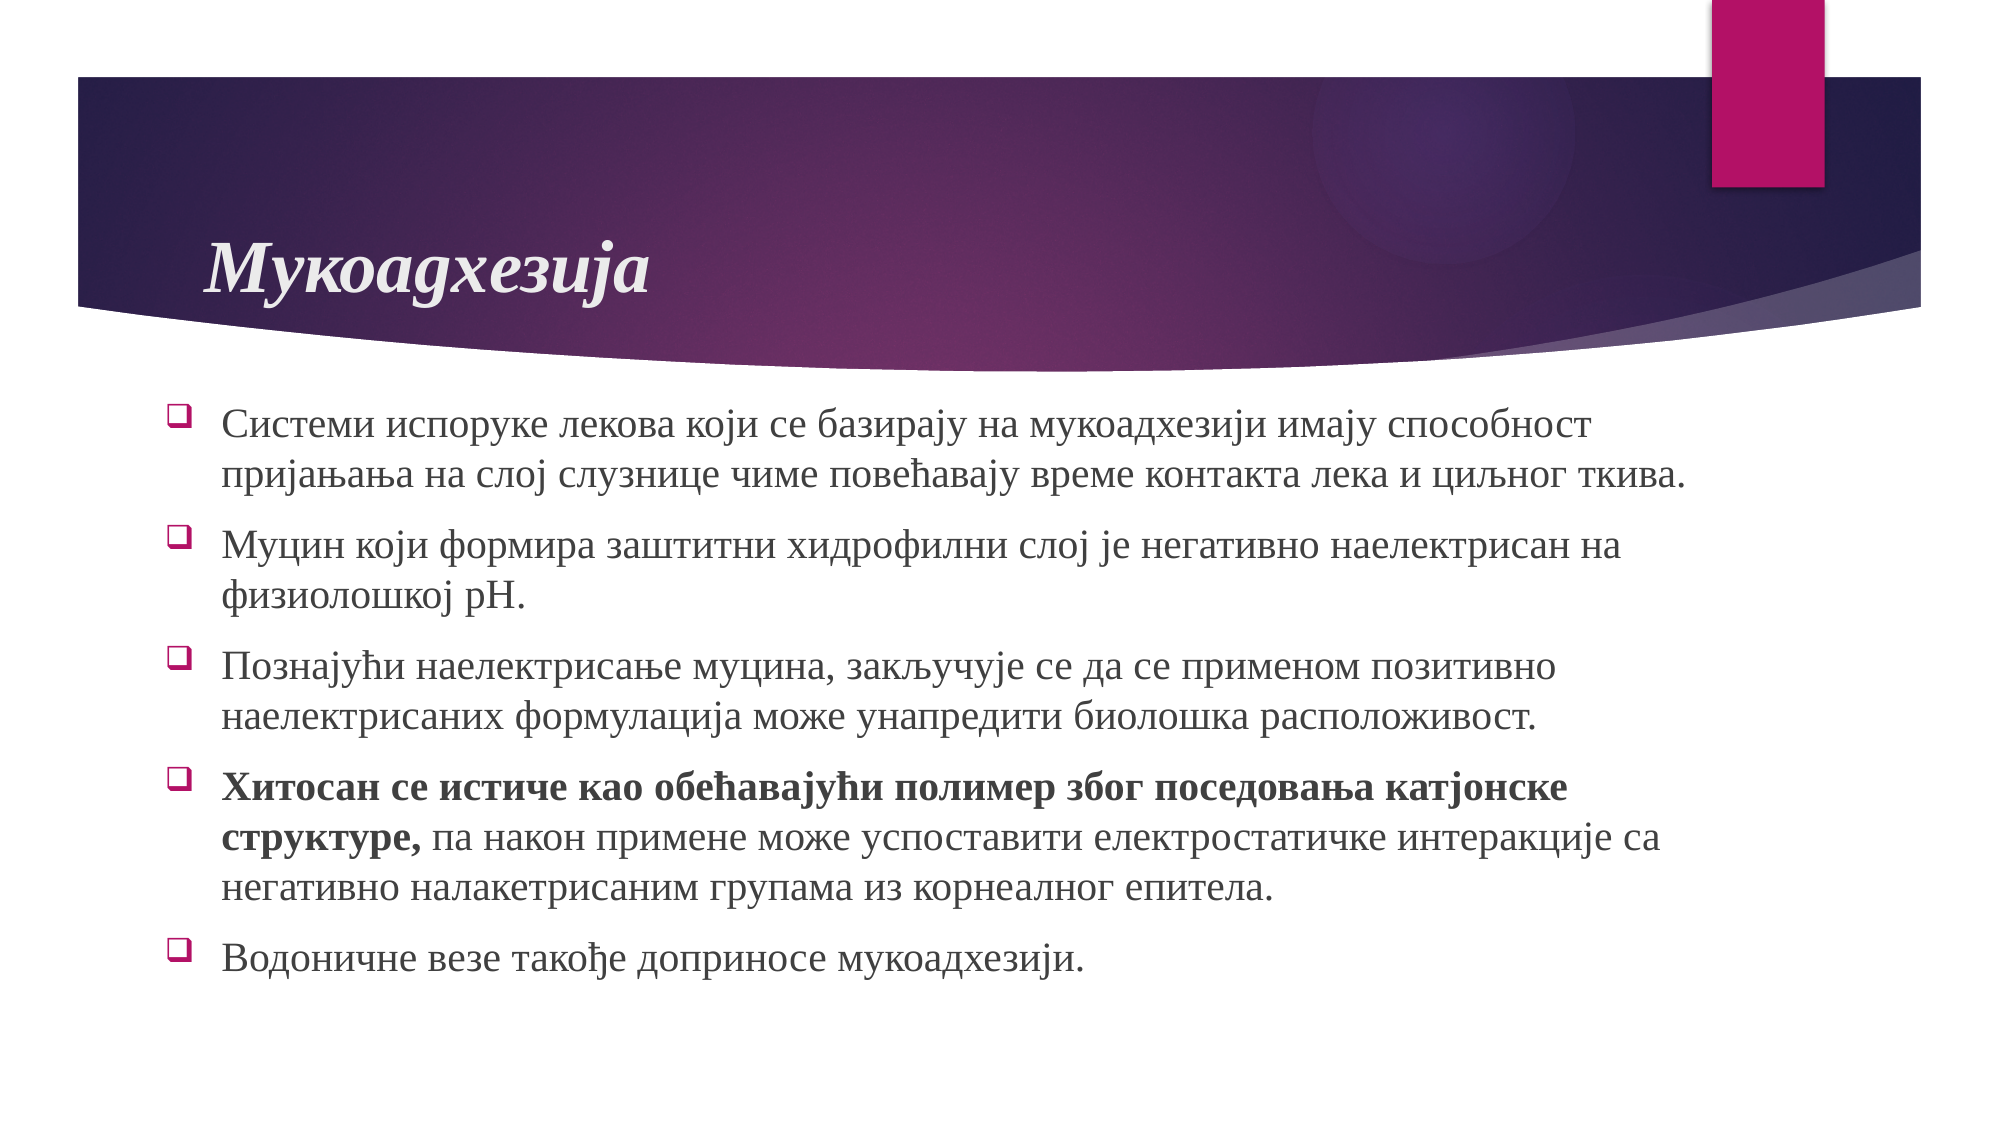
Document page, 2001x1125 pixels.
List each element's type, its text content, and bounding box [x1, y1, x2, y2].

list Системи испоруке лекова који се базирају на мукоадхезији имају способност пријањања на слој слузнице чиме повећавају време контакта лека и циљног ткива. Муцин који формира заштитни хидрофилни слој је негативно наелектрисан на физиолошкој pH. Познајући наелектрисање муцина, закључује се да се применом позитивно наелектрисаних формулација може унапредити биолошка расположивост. Хитосан се истиче као обећавајући полимер због поседовања катјонске структуре, па након примене може успоставити електростатичке интеракције са негативно налакетрисаним групама из корнеалног епитела. Водоничне везе такође доприносе мукоадхезији. [149, 388, 1709, 950]
title Мукоадхезија [189, 159, 1627, 276]
